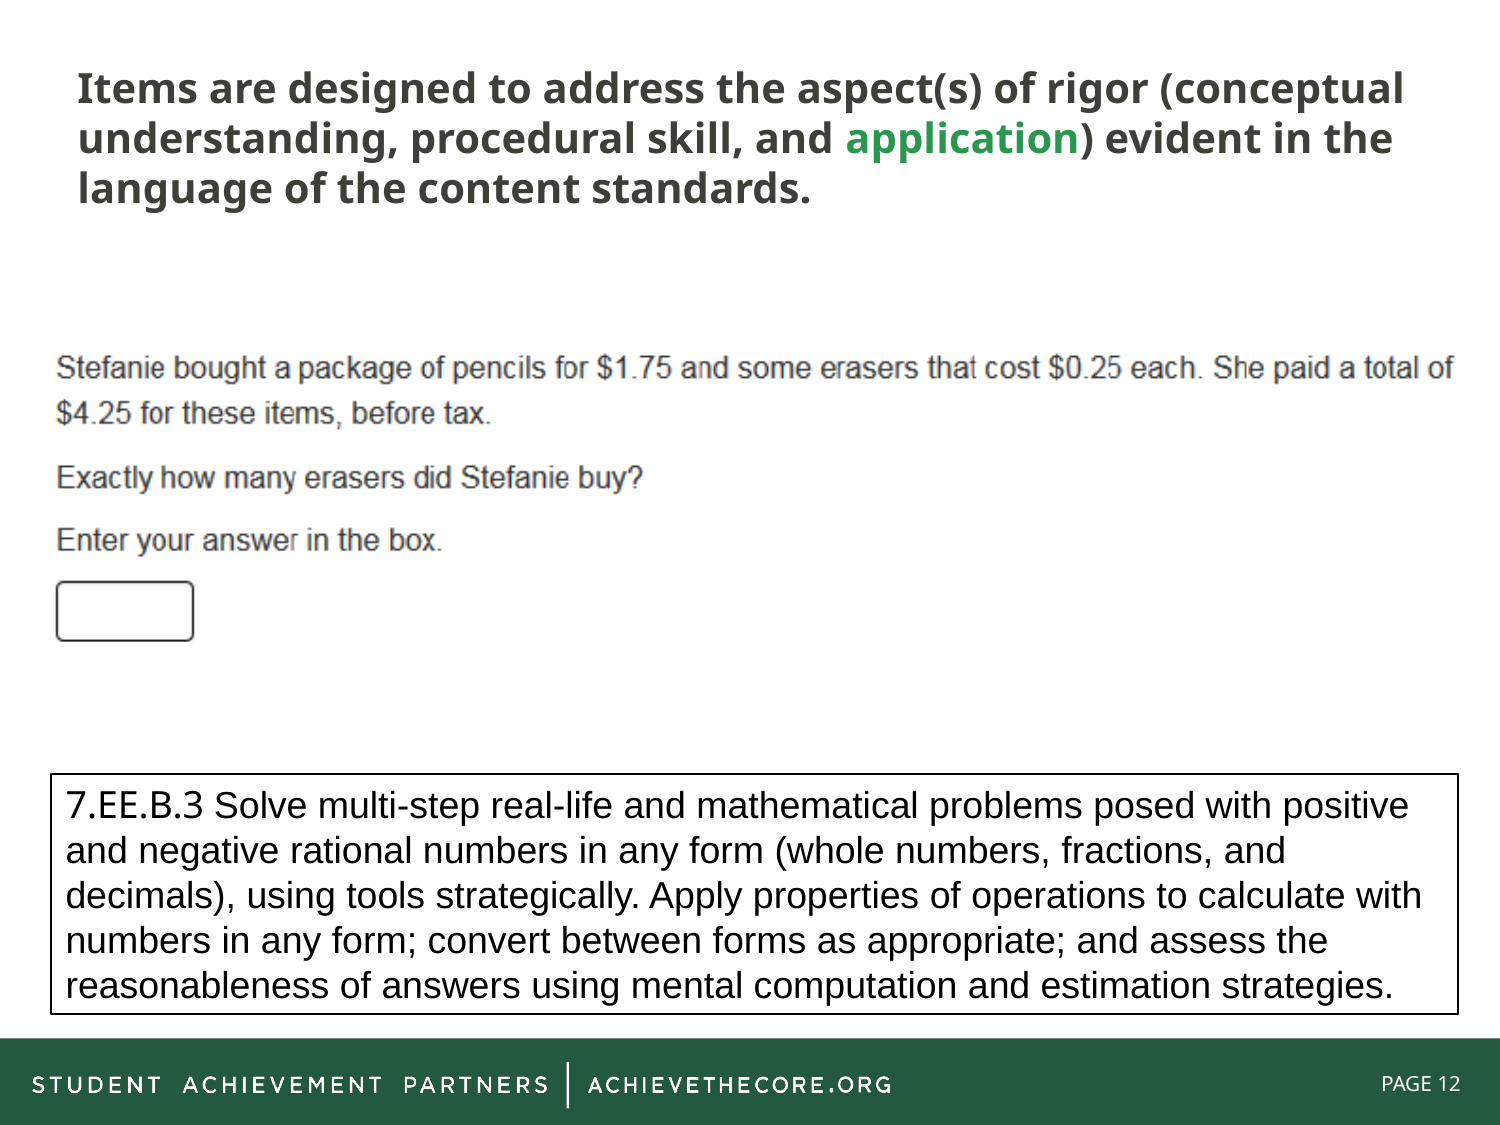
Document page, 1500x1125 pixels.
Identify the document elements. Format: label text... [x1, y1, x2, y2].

picture [46, 339, 1470, 661]
text_box 7.EE.B.3 Solve multi-step real-life and mathematical problems posed with positive and negative rational numbers in any form (whole numbers, fractions, and decimals), using tools strategically. Apply properties of operations to calculate with numbers in any form; convert between forms as appropriate; and assess the reasonableness of answers using mental computation and estimation strategies. [50, 774, 1458, 1014]
title Items are designed to address the aspect(s) of rigor (conceptual understanding, procedural skill, and application) evident in the language of the content standards. [62, 45, 1440, 229]
picture [12, 1055, 911, 1112]
